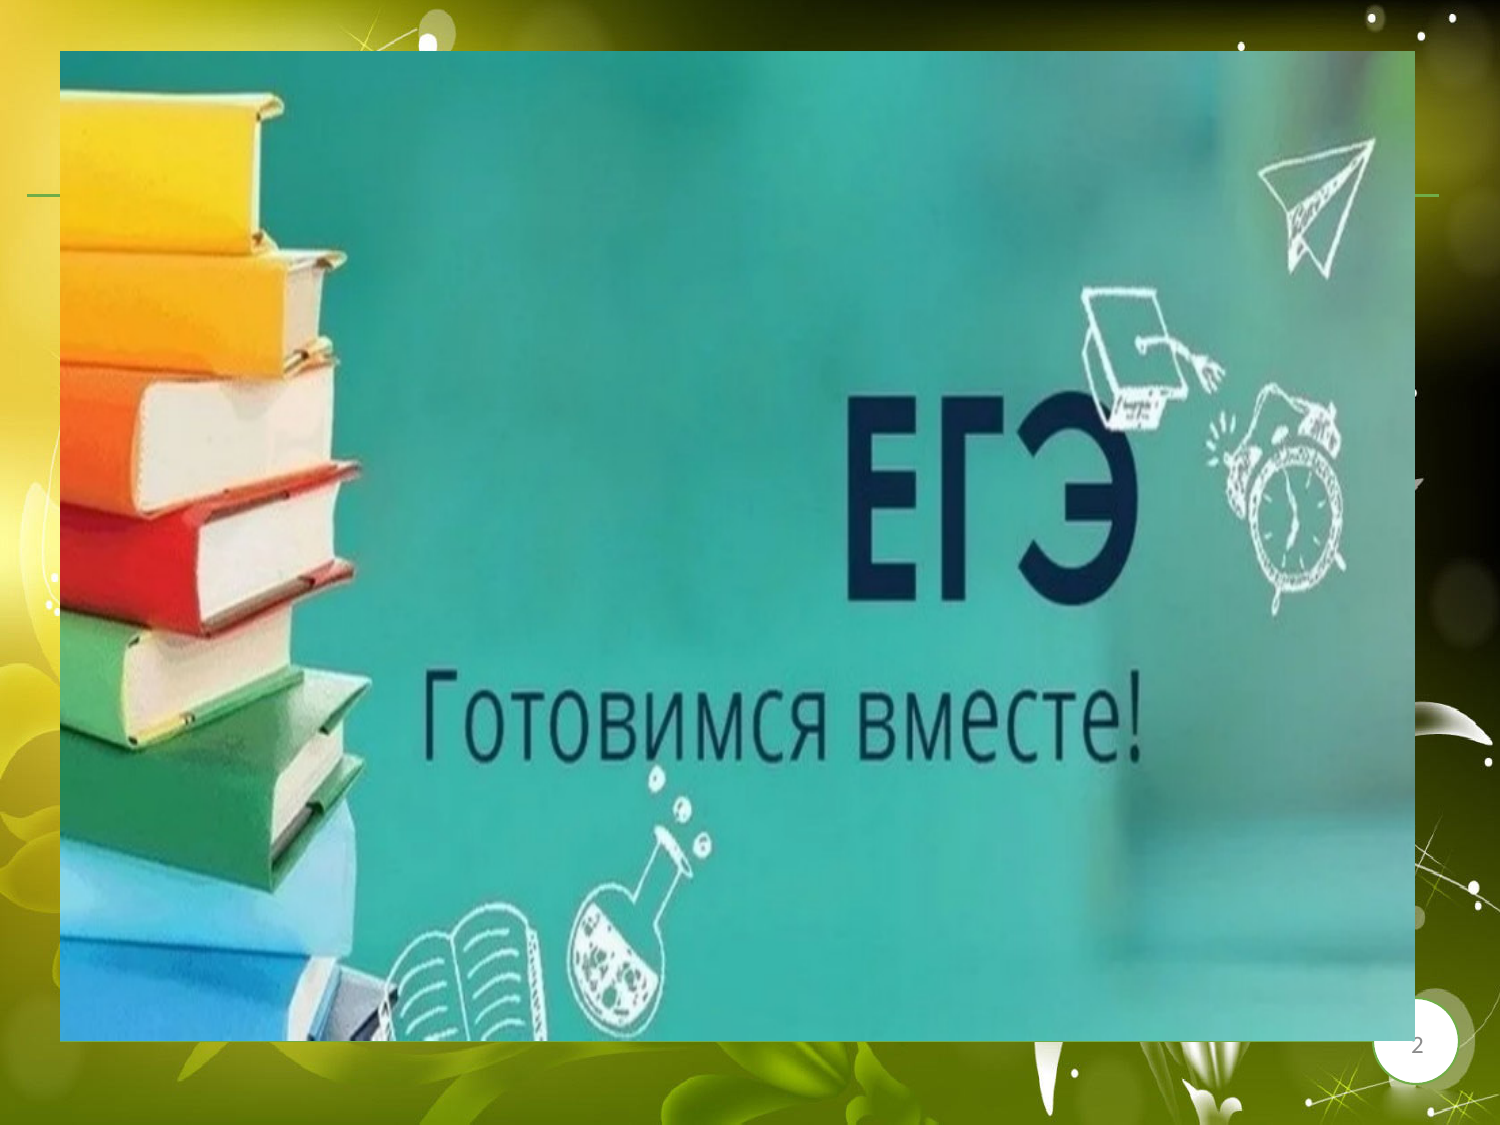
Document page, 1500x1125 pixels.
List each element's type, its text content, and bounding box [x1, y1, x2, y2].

text_box [1386, 996, 1460, 1086]
picture [0, 0, 1500, 1125]
slide_number 2 [1361, 1013, 1439, 1074]
